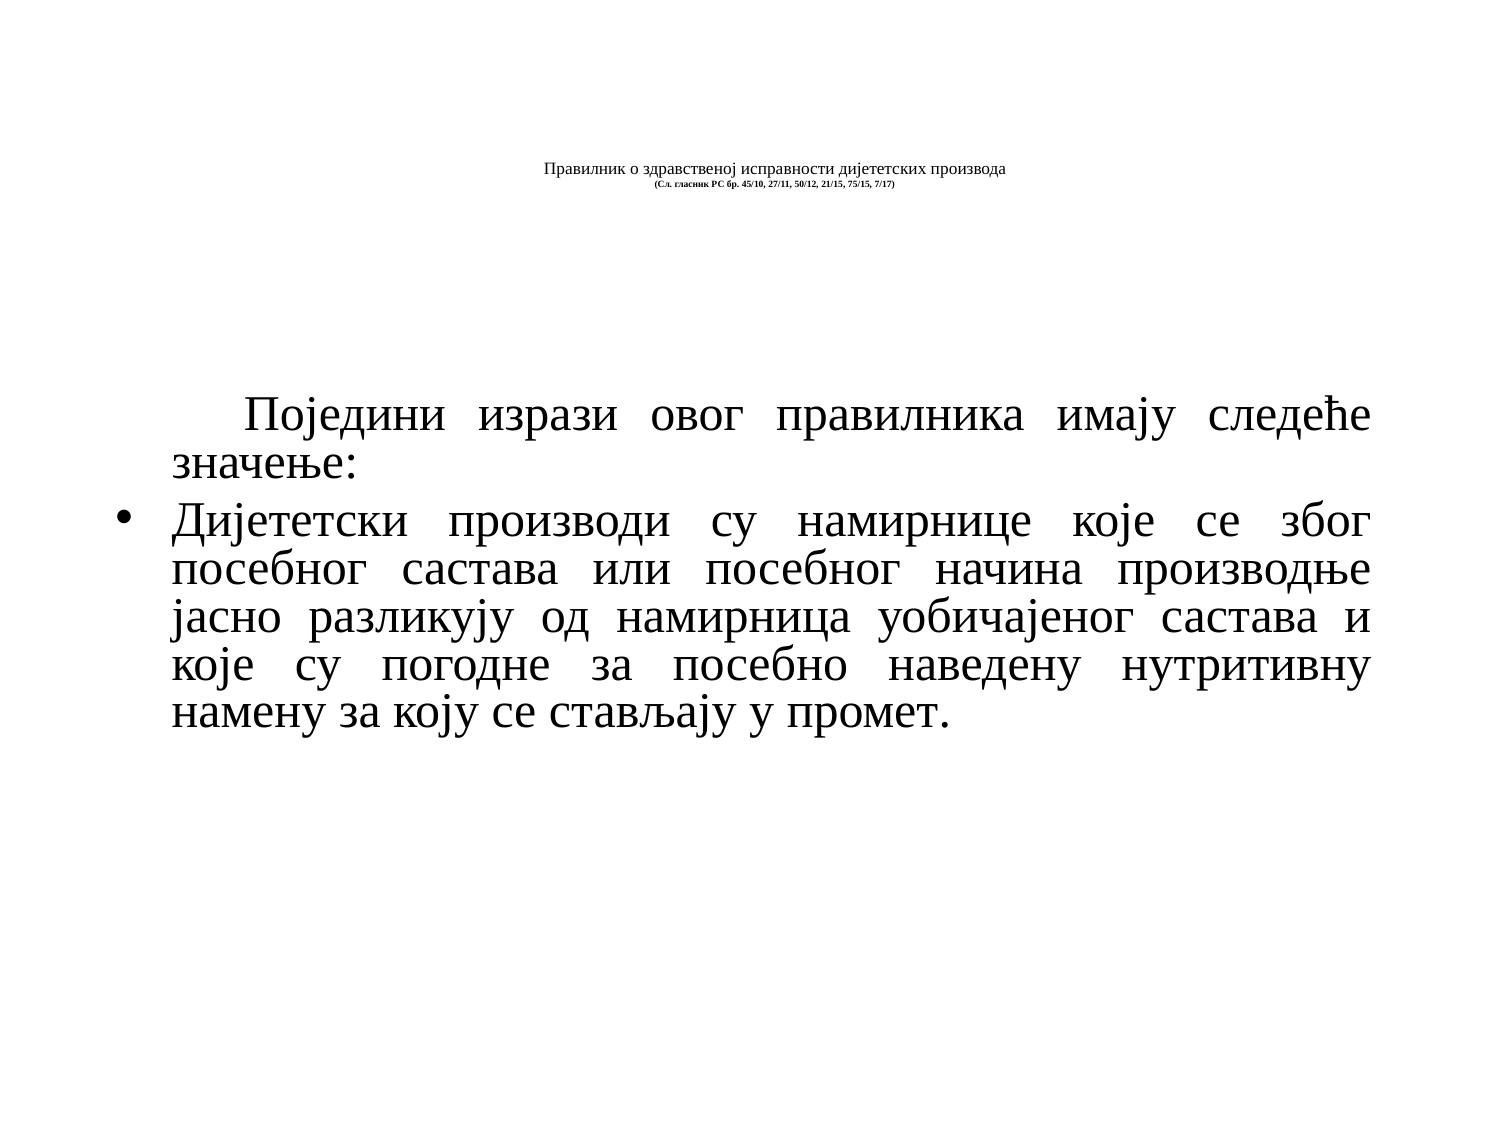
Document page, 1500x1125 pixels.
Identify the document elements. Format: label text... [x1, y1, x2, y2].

list Поједини изрази овог правилника имају следеће значење: Дијететски производи су намирнице које се због посебног састава или посебног начина производње јасно разликују од намирница уобичајеног састава и које су погодне за посебно наведену нутритивну намену за коју се стављају у промет. [100, 314, 1387, 1084]
title Правилник о здравственој исправности дијететских производа (Сл. гласник РС бр. 45/10, 27/11, 50/12, 21/15, 75/15, 7/17) [135, 149, 1415, 244]
